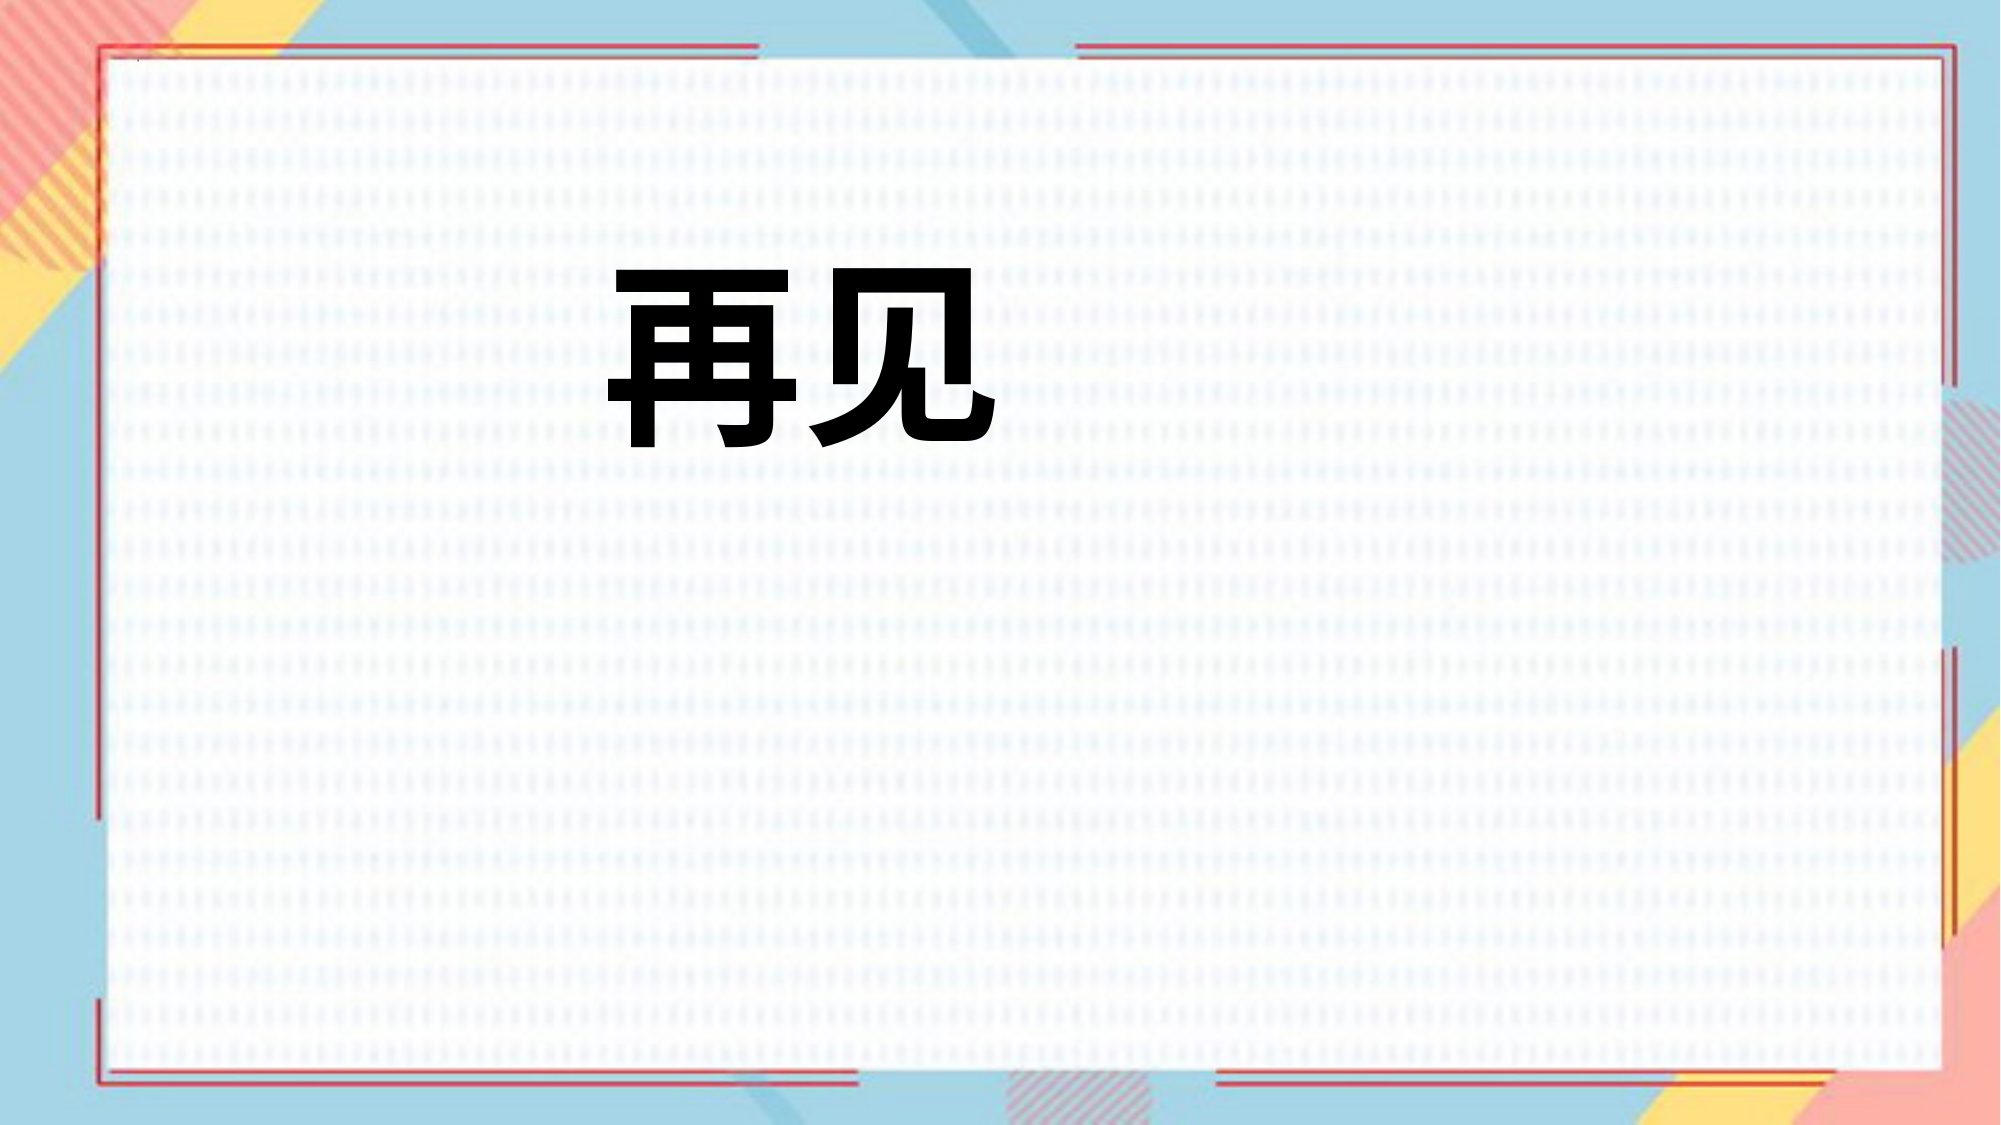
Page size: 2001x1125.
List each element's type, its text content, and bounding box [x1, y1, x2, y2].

picture [0, 0, 2001, 1125]
text_box 再见 [587, 221, 1063, 477]
